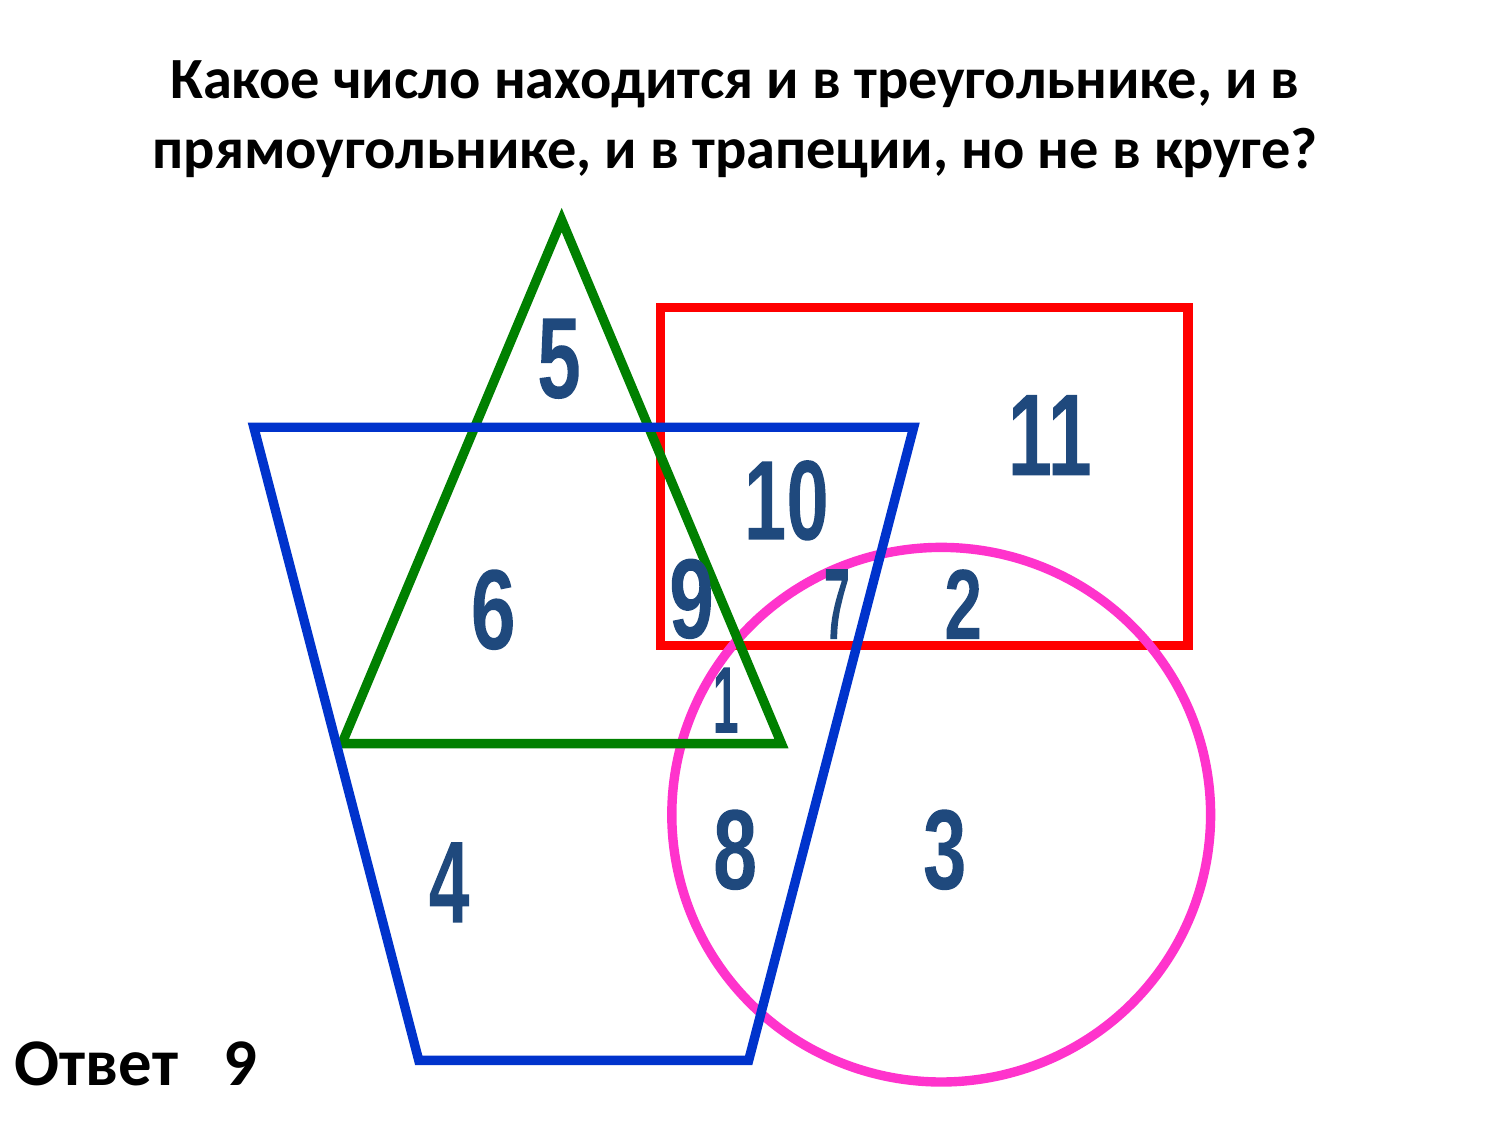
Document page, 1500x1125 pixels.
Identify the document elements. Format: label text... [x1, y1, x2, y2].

text_box [761, 547, 1211, 1083]
text_box [474, 220, 649, 427]
title Какое число находится и в треугольнике, и в прямоугольнике, и в трапеции, но не в круге? [0, 0, 1471, 220]
text_box [253, 427, 914, 1061]
text_box [660, 307, 1189, 646]
text_box Ответ 9 [0, 1011, 313, 1106]
